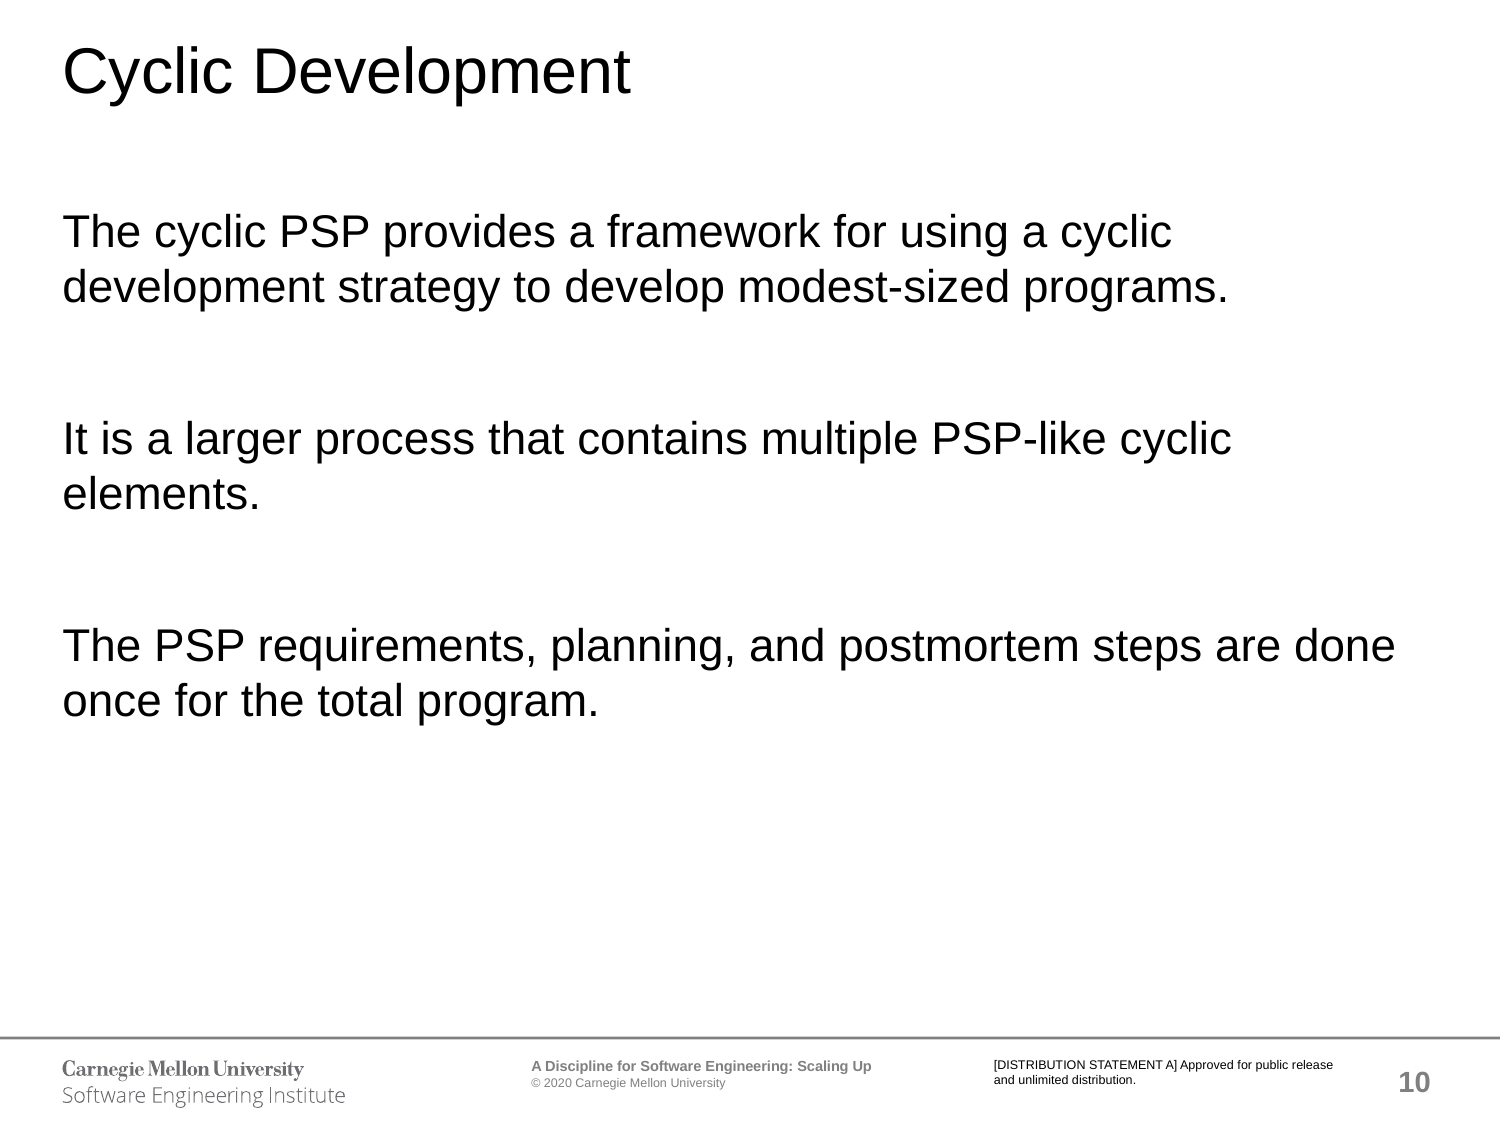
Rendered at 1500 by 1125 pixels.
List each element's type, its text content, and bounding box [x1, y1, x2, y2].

list The cyclic PSP provides a framework for using a cyclic development strategy to develop modest-sized programs. It is a larger process that contains multiple PSP-like cyclic elements. The PSP requirements, planning, and postmortem steps are done once for the total program. [62, 202, 1431, 988]
title Cyclic Development [62, 37, 1338, 182]
